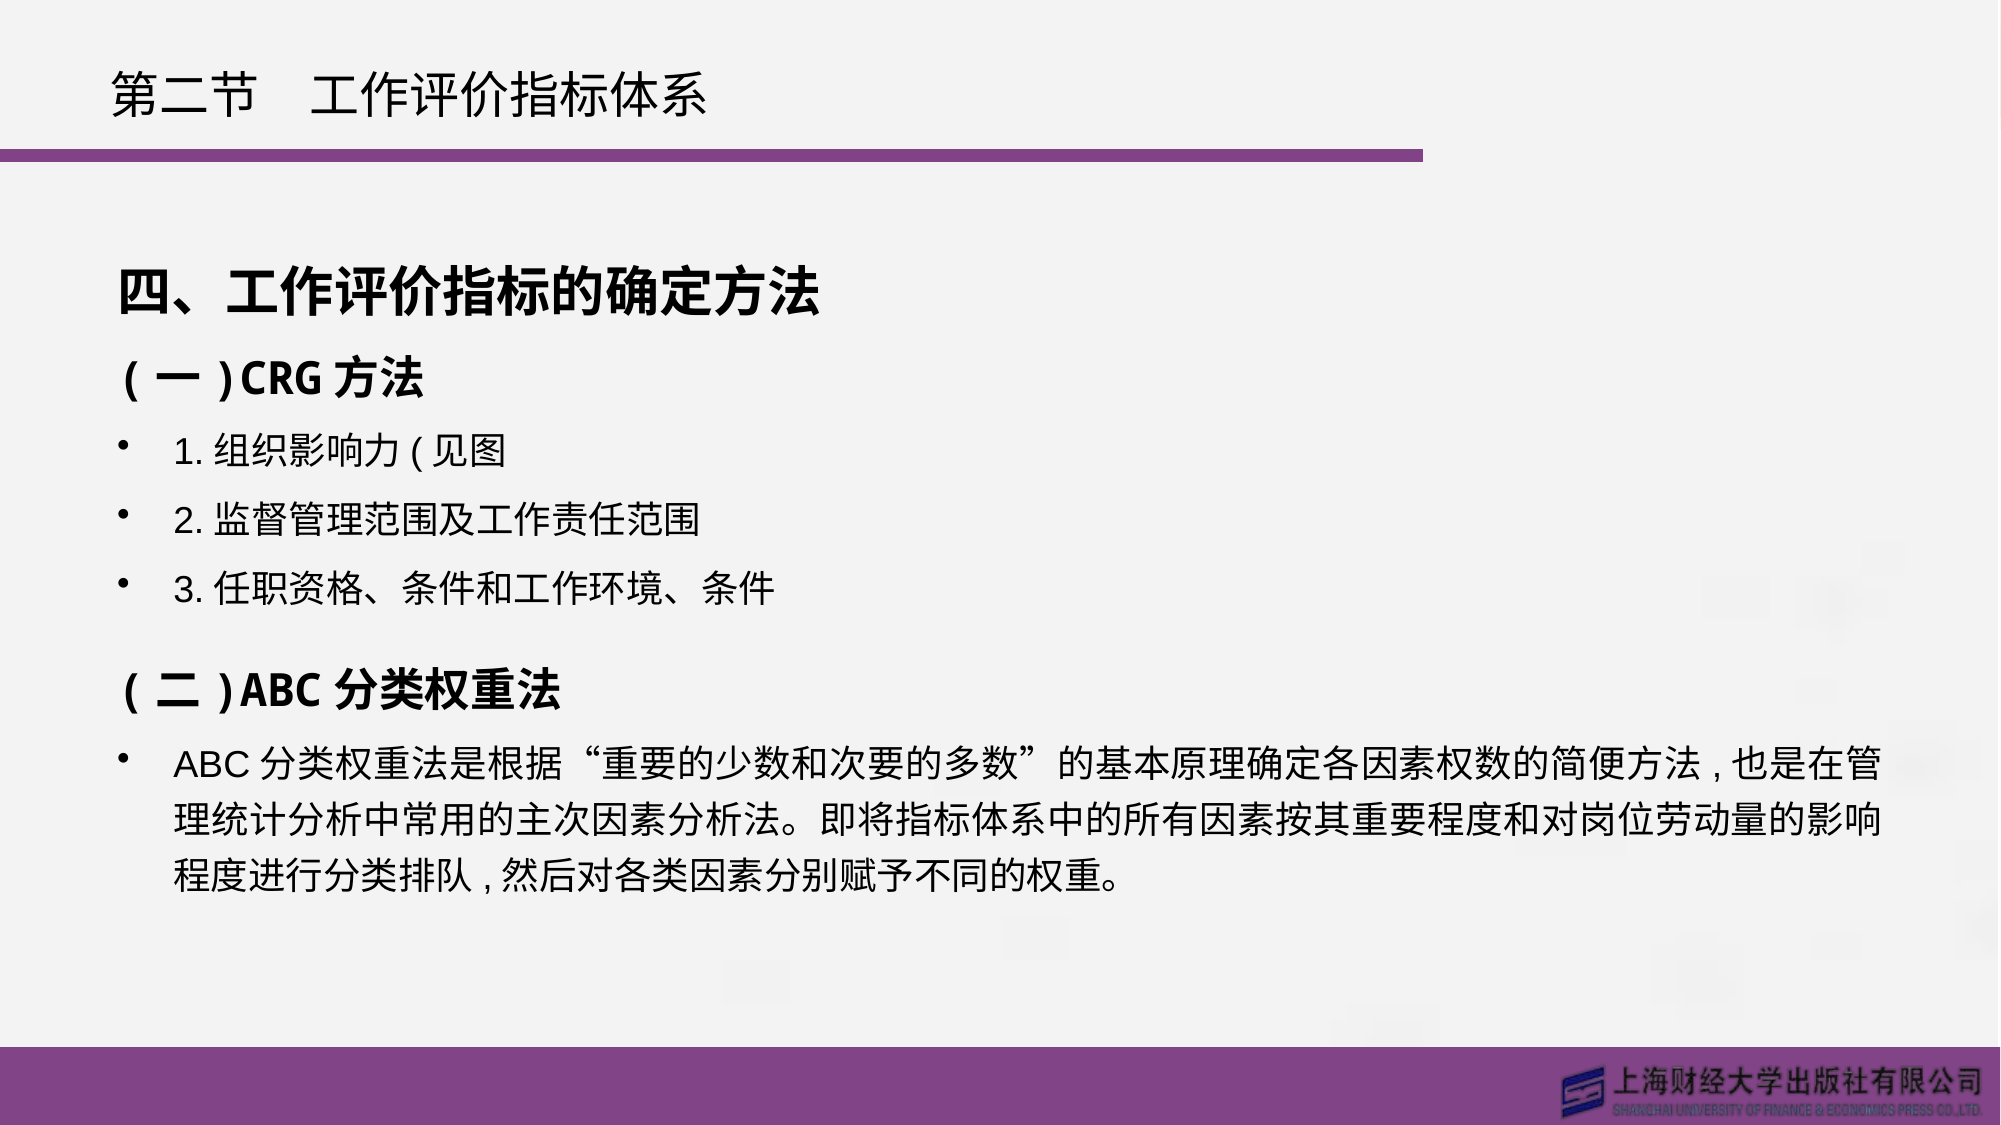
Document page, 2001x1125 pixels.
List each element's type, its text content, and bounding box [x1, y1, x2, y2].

picture [0, 0, 2001, 1125]
title 第二节 工作评价指标体系 [94, 42, 1451, 146]
list 四、工作评价指标的确定方法 (一)CRG方法 1.组织影响力(见图 2.监督管理范围及工作责任范围 3.任职资格、条件和工作环境、条件 (二)ABC分类权重法 ABC分类权重法是根据“重要的少数和次要的多数”的基本原理确定各因素权数的简便方法,也是在管理统计分析中常用的主次因素分析法。即将指标体系中的所有因素按其重要程度和对岗位劳动量的影响程度进行分类排队,然后对各类因素分别赋予不同的权重。 [102, 233, 1898, 1032]
